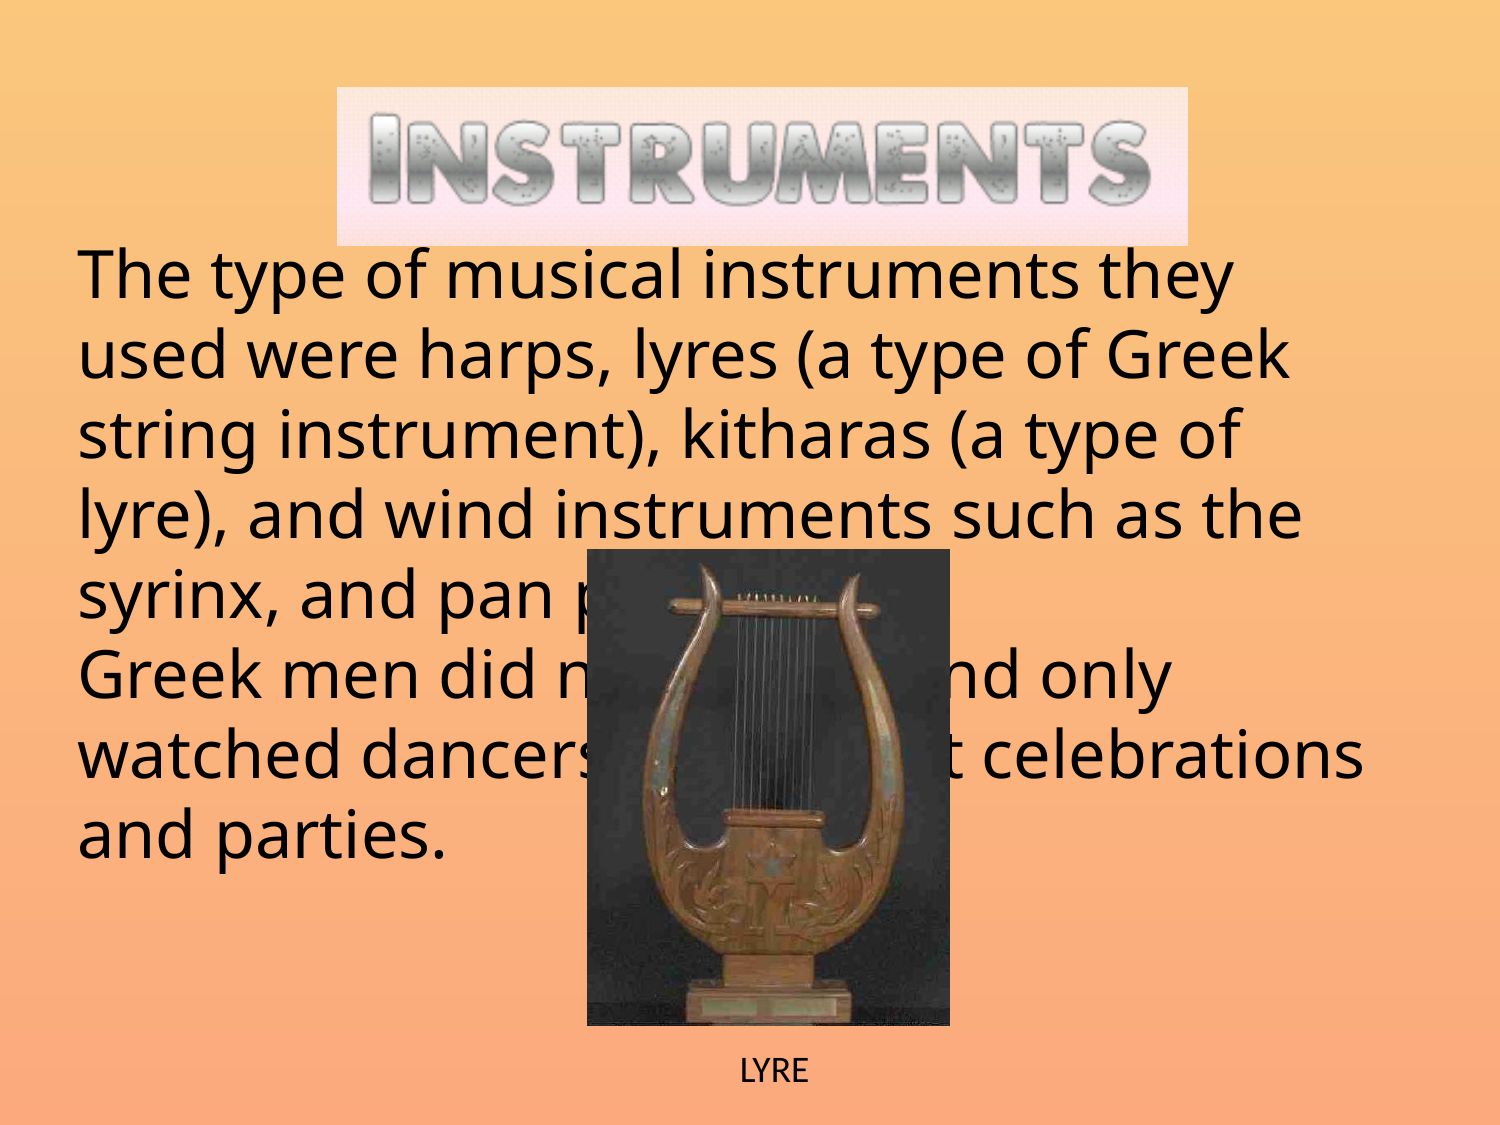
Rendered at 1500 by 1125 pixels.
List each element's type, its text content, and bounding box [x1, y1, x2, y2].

text_box The type of musical instruments they used were harps, lyres (a type of Greek string instrument), kitharas (a type of lyre), and wind instruments such as the syrinx, and pan pipes. Greek men did not dance, and only watched dancers perform at celebrations and parties. [62, 224, 1388, 880]
picture [337, 87, 1188, 246]
picture [587, 549, 951, 1026]
text_box LYRE [724, 1037, 1175, 1098]
